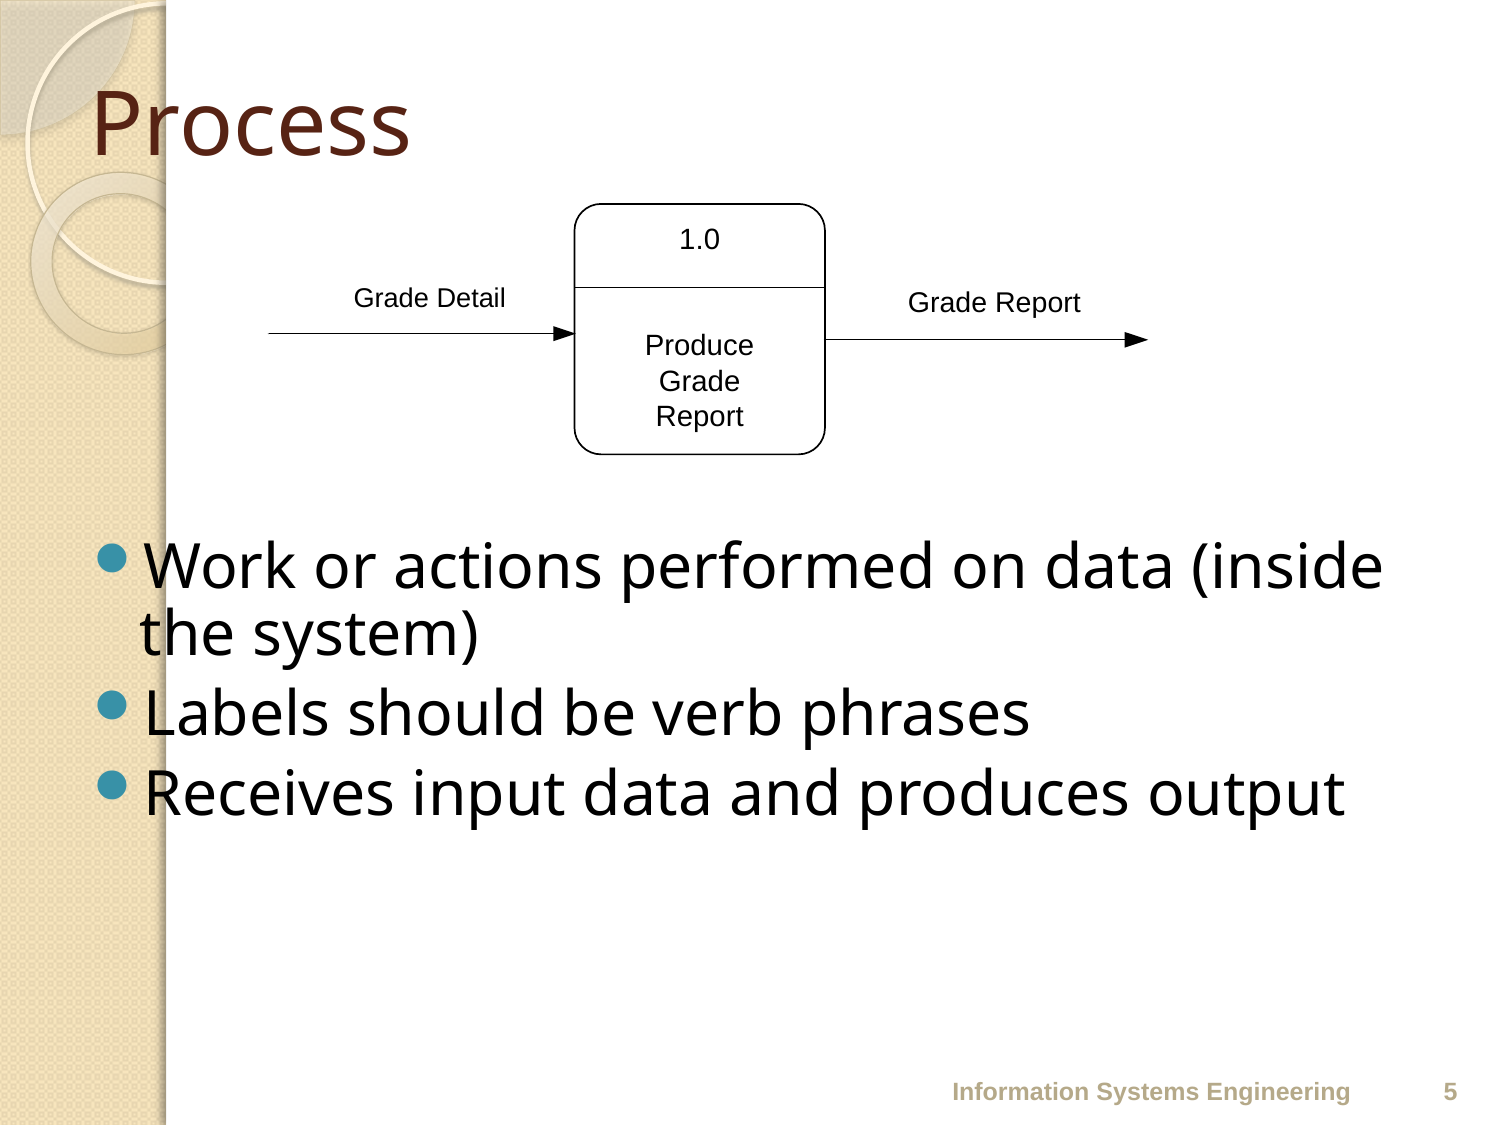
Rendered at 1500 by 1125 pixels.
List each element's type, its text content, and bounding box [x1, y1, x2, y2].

footer Information Systems Engineering [937, 1034, 1413, 1113]
picture [820, 278, 1152, 352]
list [542, 172, 857, 486]
title Process [75, 6, 1425, 232]
list Work or actions performed on data (inside the system) Labels should be verb phrases Receives input data and produces output [64, 526, 1437, 858]
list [218, 266, 642, 361]
slide_number 5 [1413, 1034, 1488, 1113]
